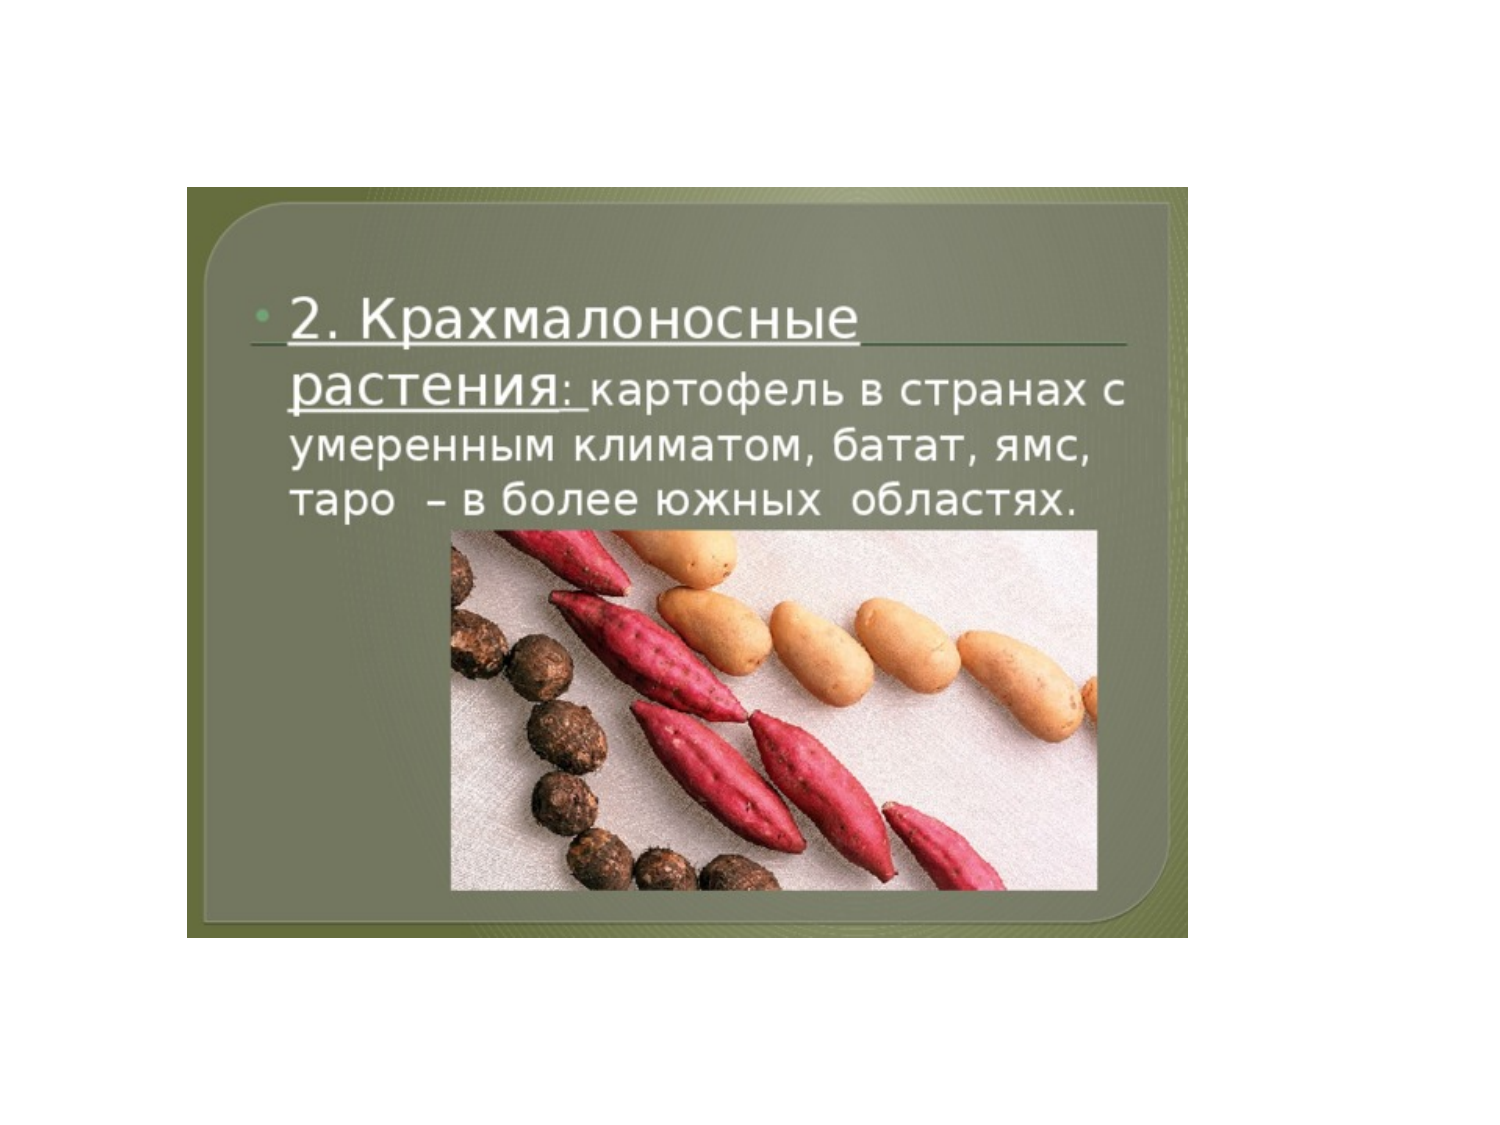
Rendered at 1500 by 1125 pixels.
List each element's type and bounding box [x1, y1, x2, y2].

picture [187, 187, 1188, 938]
